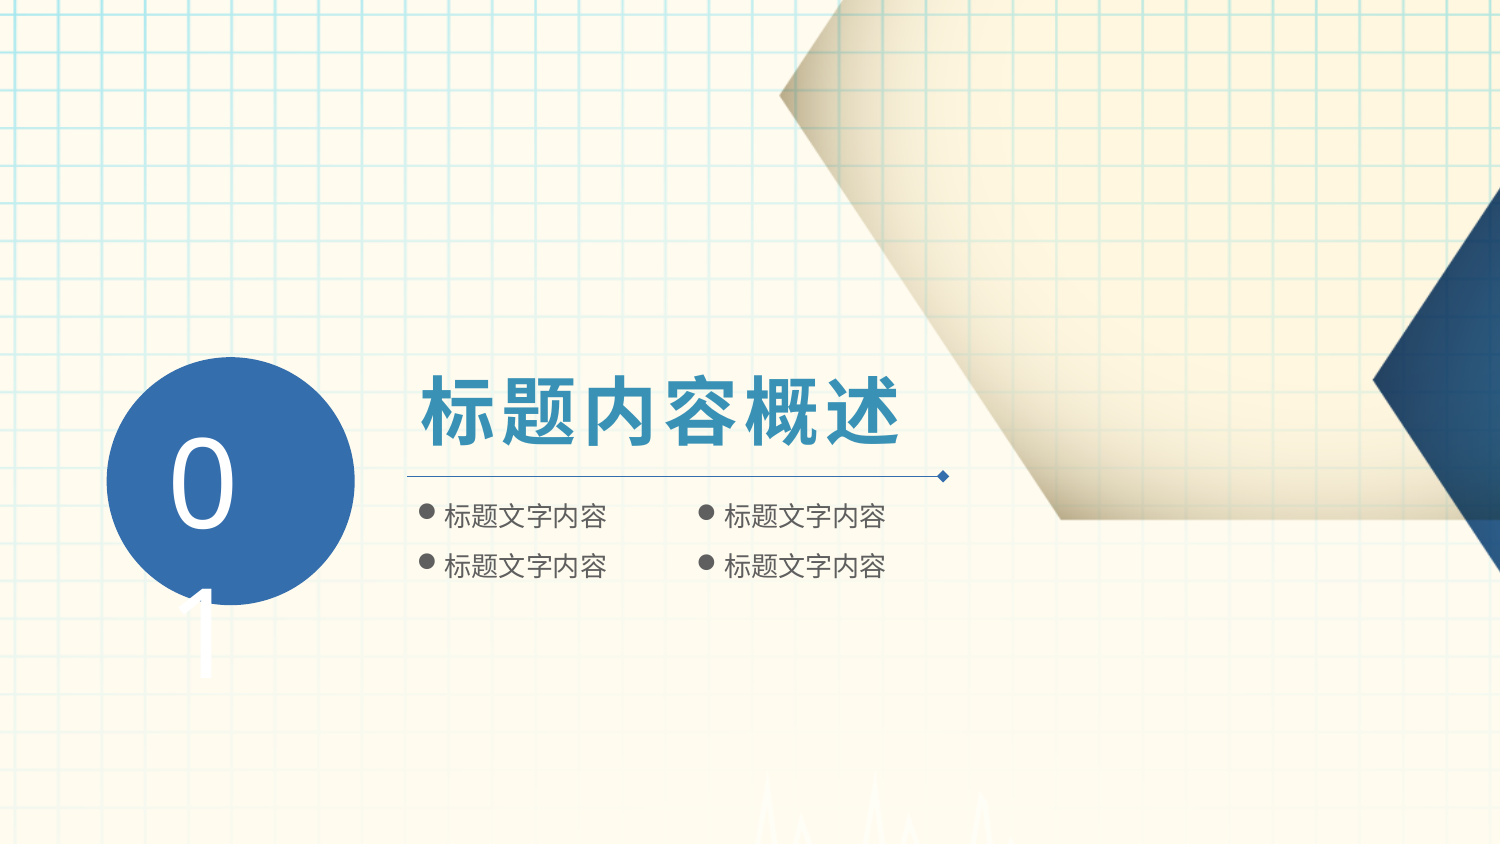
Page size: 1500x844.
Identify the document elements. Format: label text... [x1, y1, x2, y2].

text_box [106, 356, 355, 606]
text_box 标题文字内容 [416, 549, 696, 582]
text_box 标题文字内容 [696, 549, 1026, 583]
text_box 标题文字内容 [696, 499, 1026, 533]
text_box 标题内容概述 [405, 357, 917, 462]
picture [0, 0, 1500, 844]
text_box 标题文字内容 [416, 499, 696, 532]
